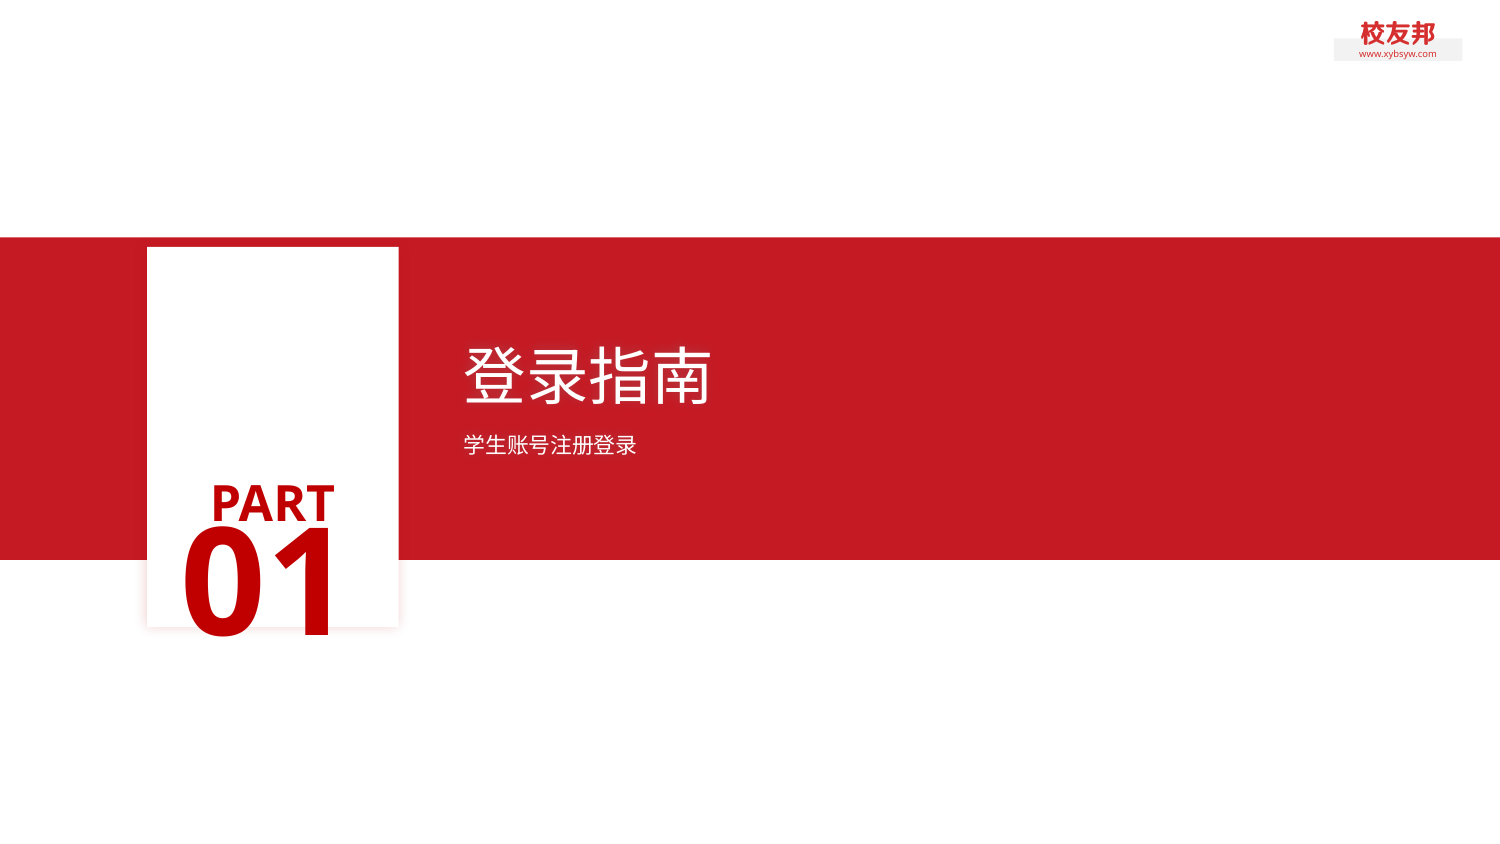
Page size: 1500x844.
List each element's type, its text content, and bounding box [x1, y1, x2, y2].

text_box [147, 246, 399, 628]
text_box 01 [165, 297, 388, 673]
text_box PART [165, 463, 350, 539]
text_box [1333, 21, 1463, 67]
text_box 学生账号注册登录 [456, 425, 1193, 464]
text_box 登录指南 [456, 329, 1172, 419]
text_box [0, 237, 1500, 560]
